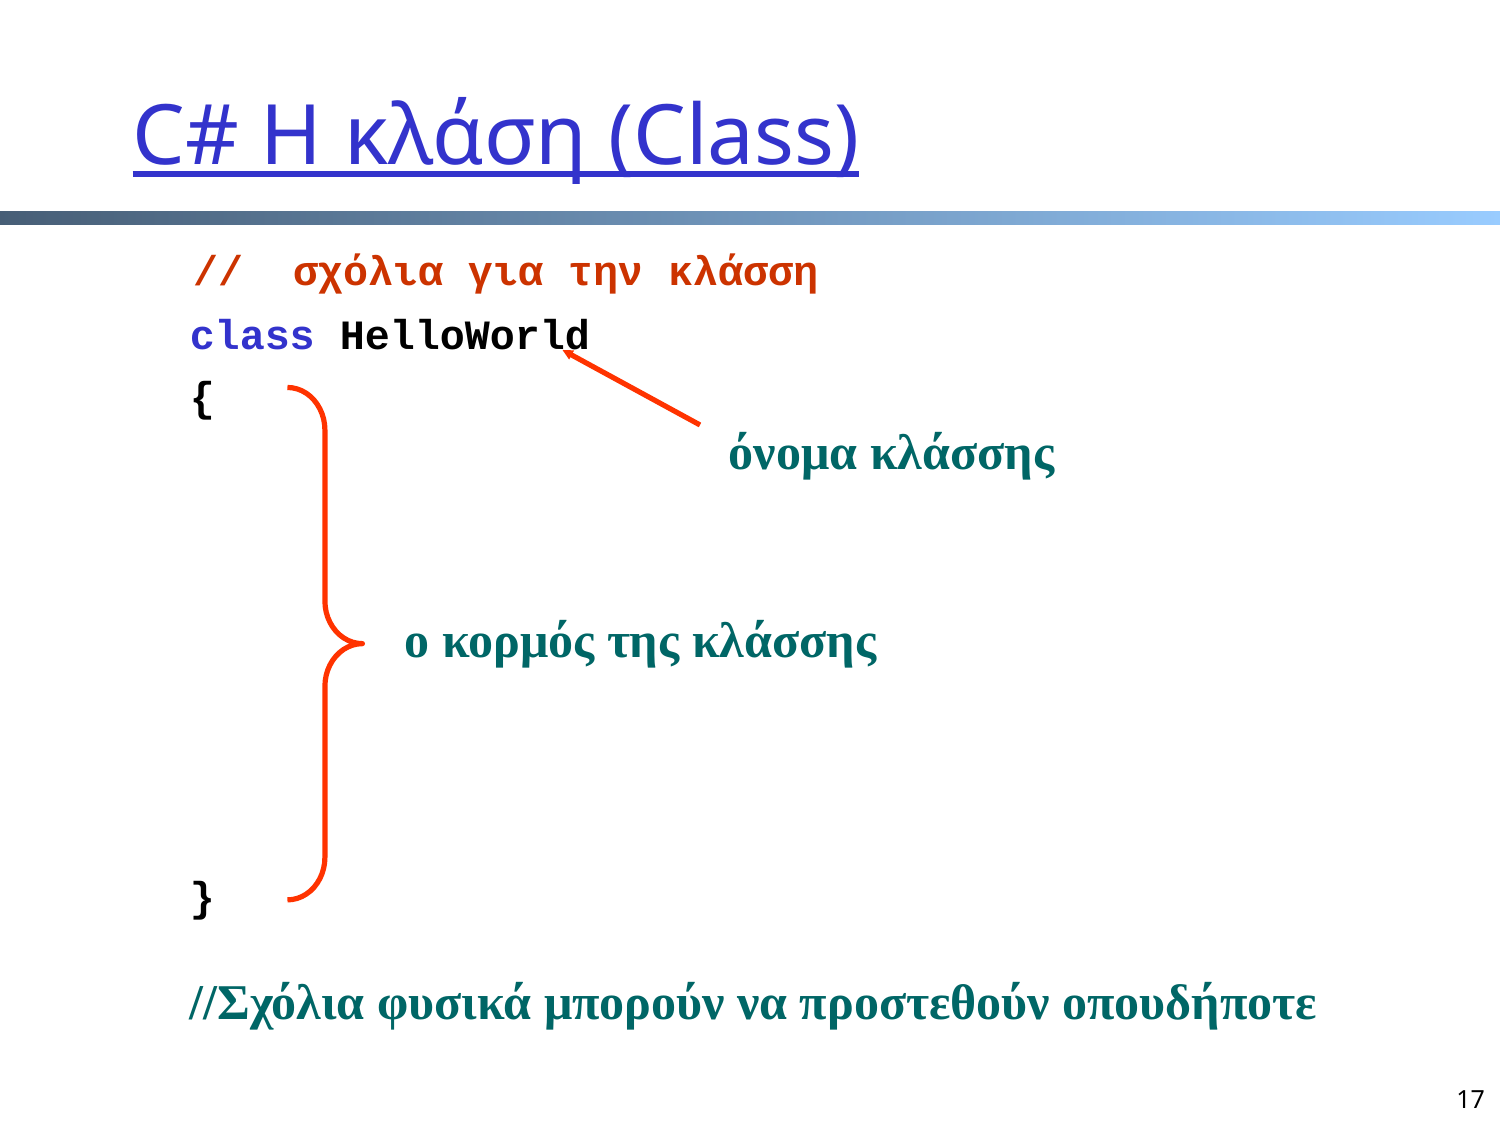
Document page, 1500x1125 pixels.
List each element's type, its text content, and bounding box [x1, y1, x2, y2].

text_box [287, 387, 363, 900]
text_box C# Η κλάση (Class) [117, 75, 1363, 188]
text_box όνομα κλάσσης [714, 412, 1070, 488]
text_box [562, 349, 701, 426]
slide_number 17 [1150, 1049, 1500, 1125]
text_box //Σχόλια φυσικά μπορούν να προστεθούν οπουδήποτε [174, 962, 1375, 1038]
text_box class HelloWorld [175, 299, 605, 365]
text_box ο κορμός της κλάσσης [390, 599, 892, 675]
text_box // σχόλια για την κλάσση [178, 236, 834, 302]
text_box { } [175, 362, 230, 928]
